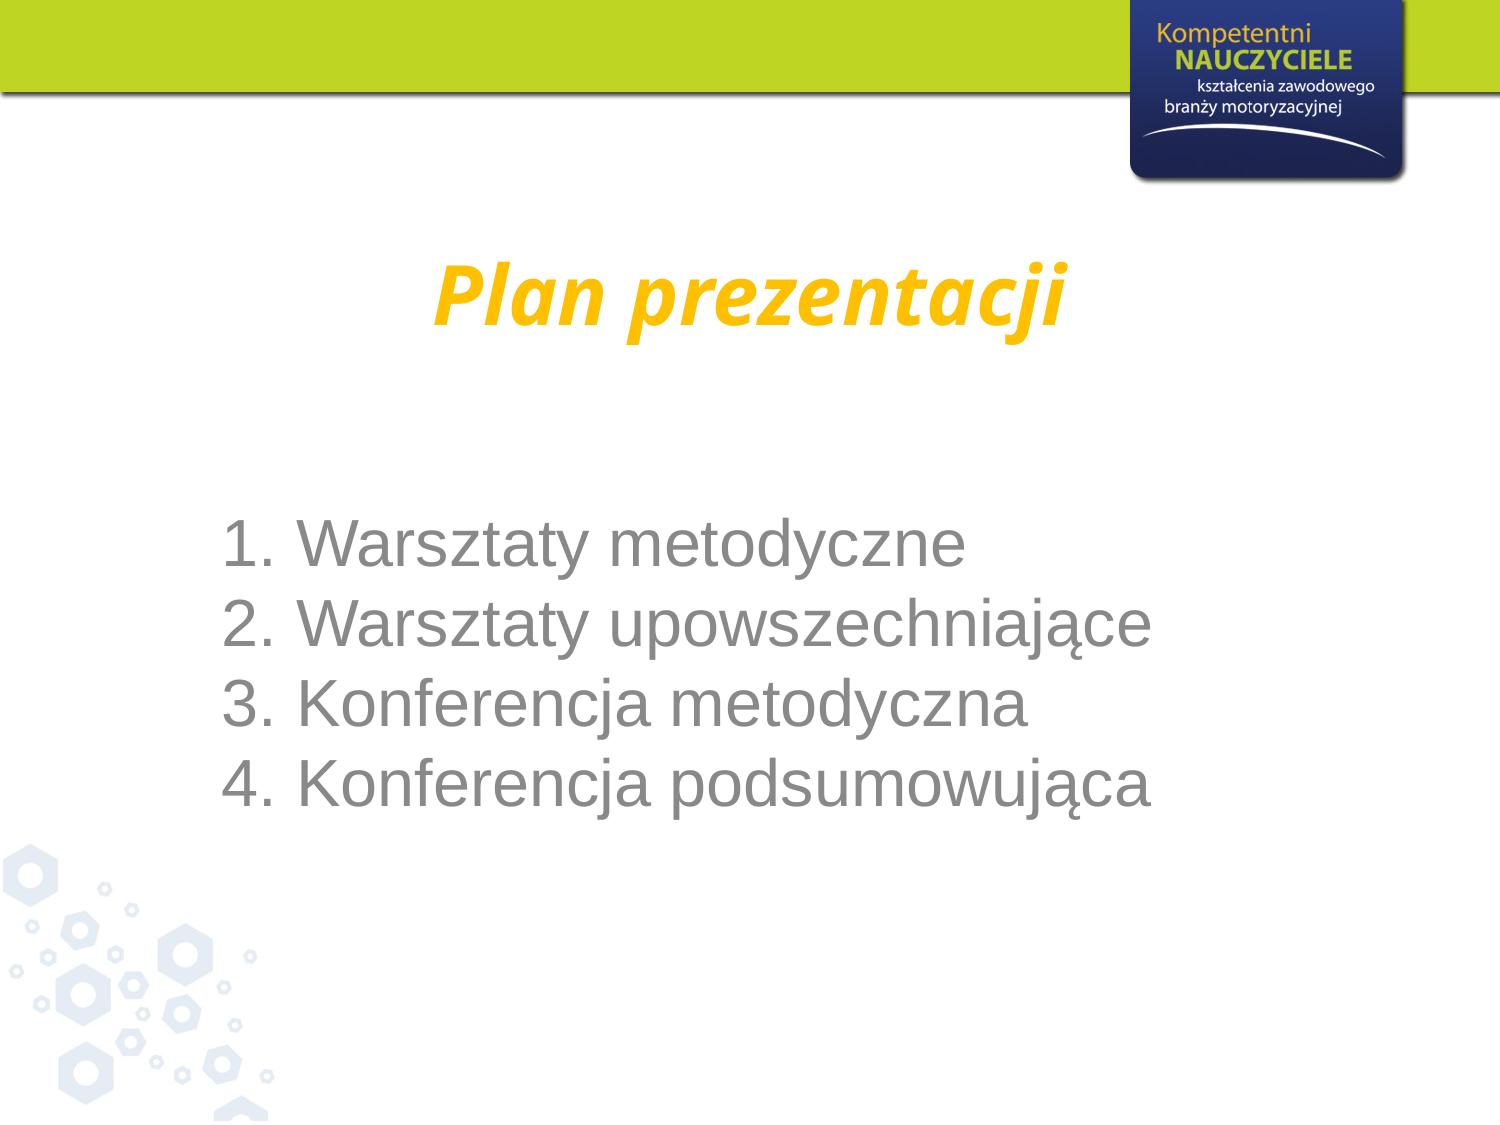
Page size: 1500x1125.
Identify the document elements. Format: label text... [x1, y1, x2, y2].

title Plan prezentacji [112, 234, 1388, 377]
picture [0, 0, 1500, 1121]
subtitle Warsztaty metodyczne Warsztaty upowszechniające Konferencja metodyczna Konferencja podsumowująca [206, 492, 1376, 988]
